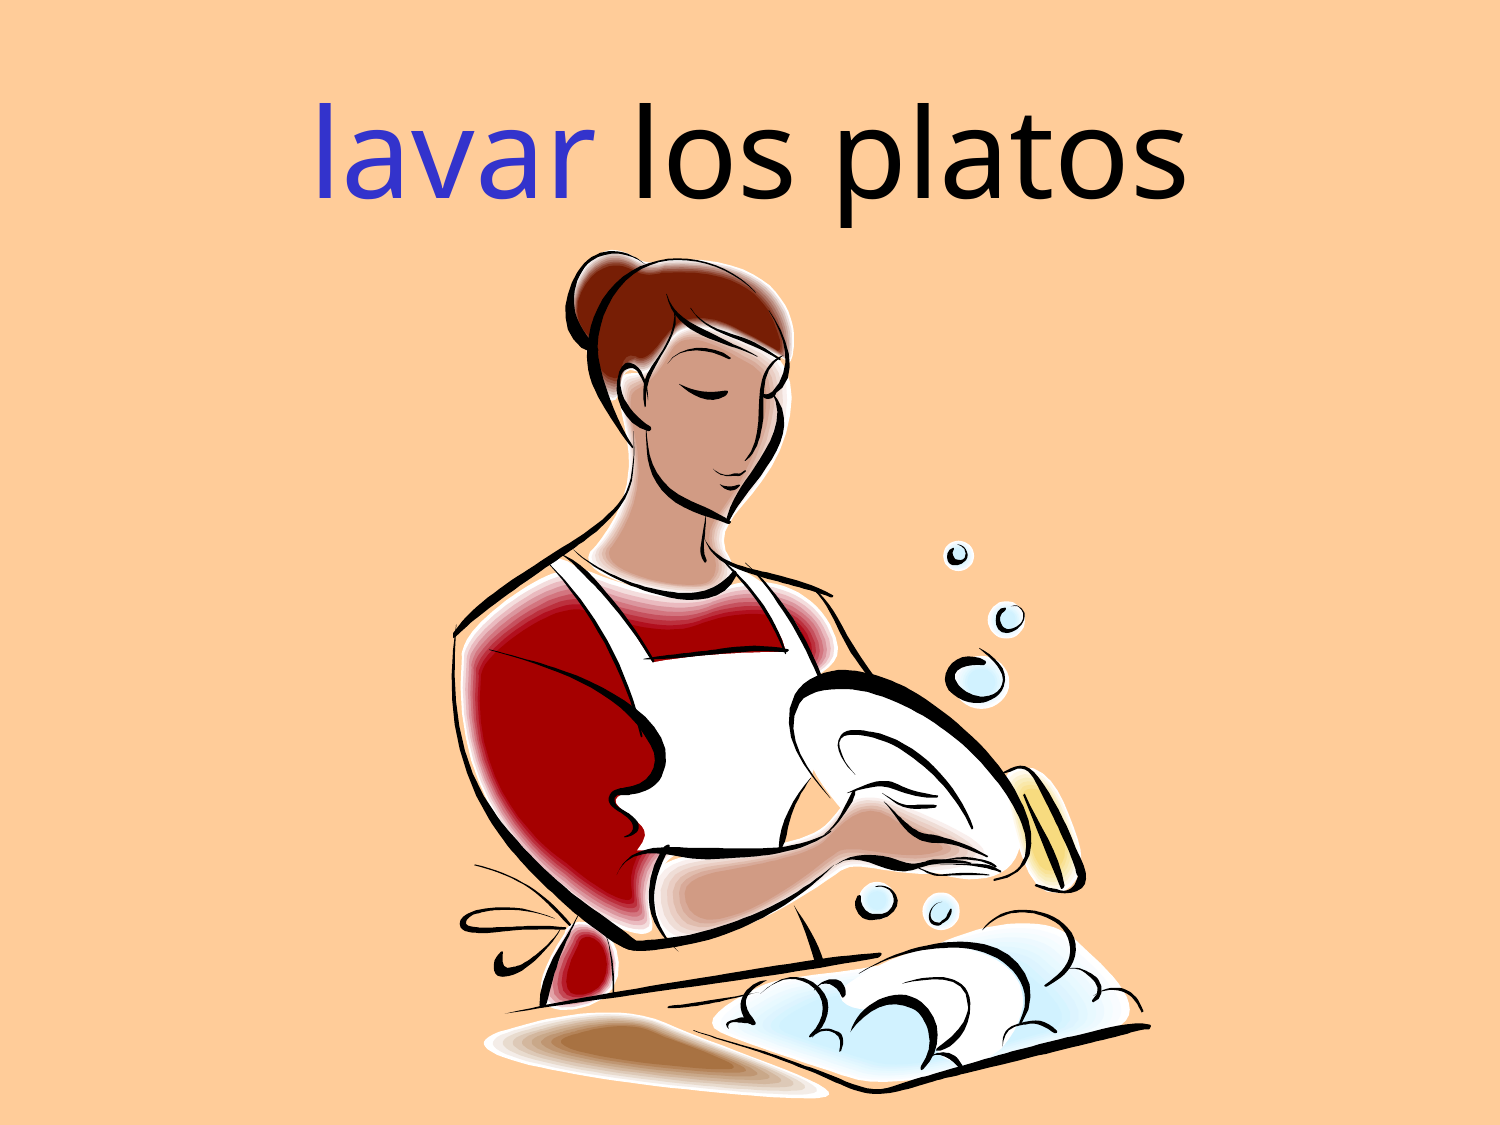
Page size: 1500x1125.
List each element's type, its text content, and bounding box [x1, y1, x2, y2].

title lavar los platos [112, 54, 1388, 243]
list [445, 243, 1164, 1102]
